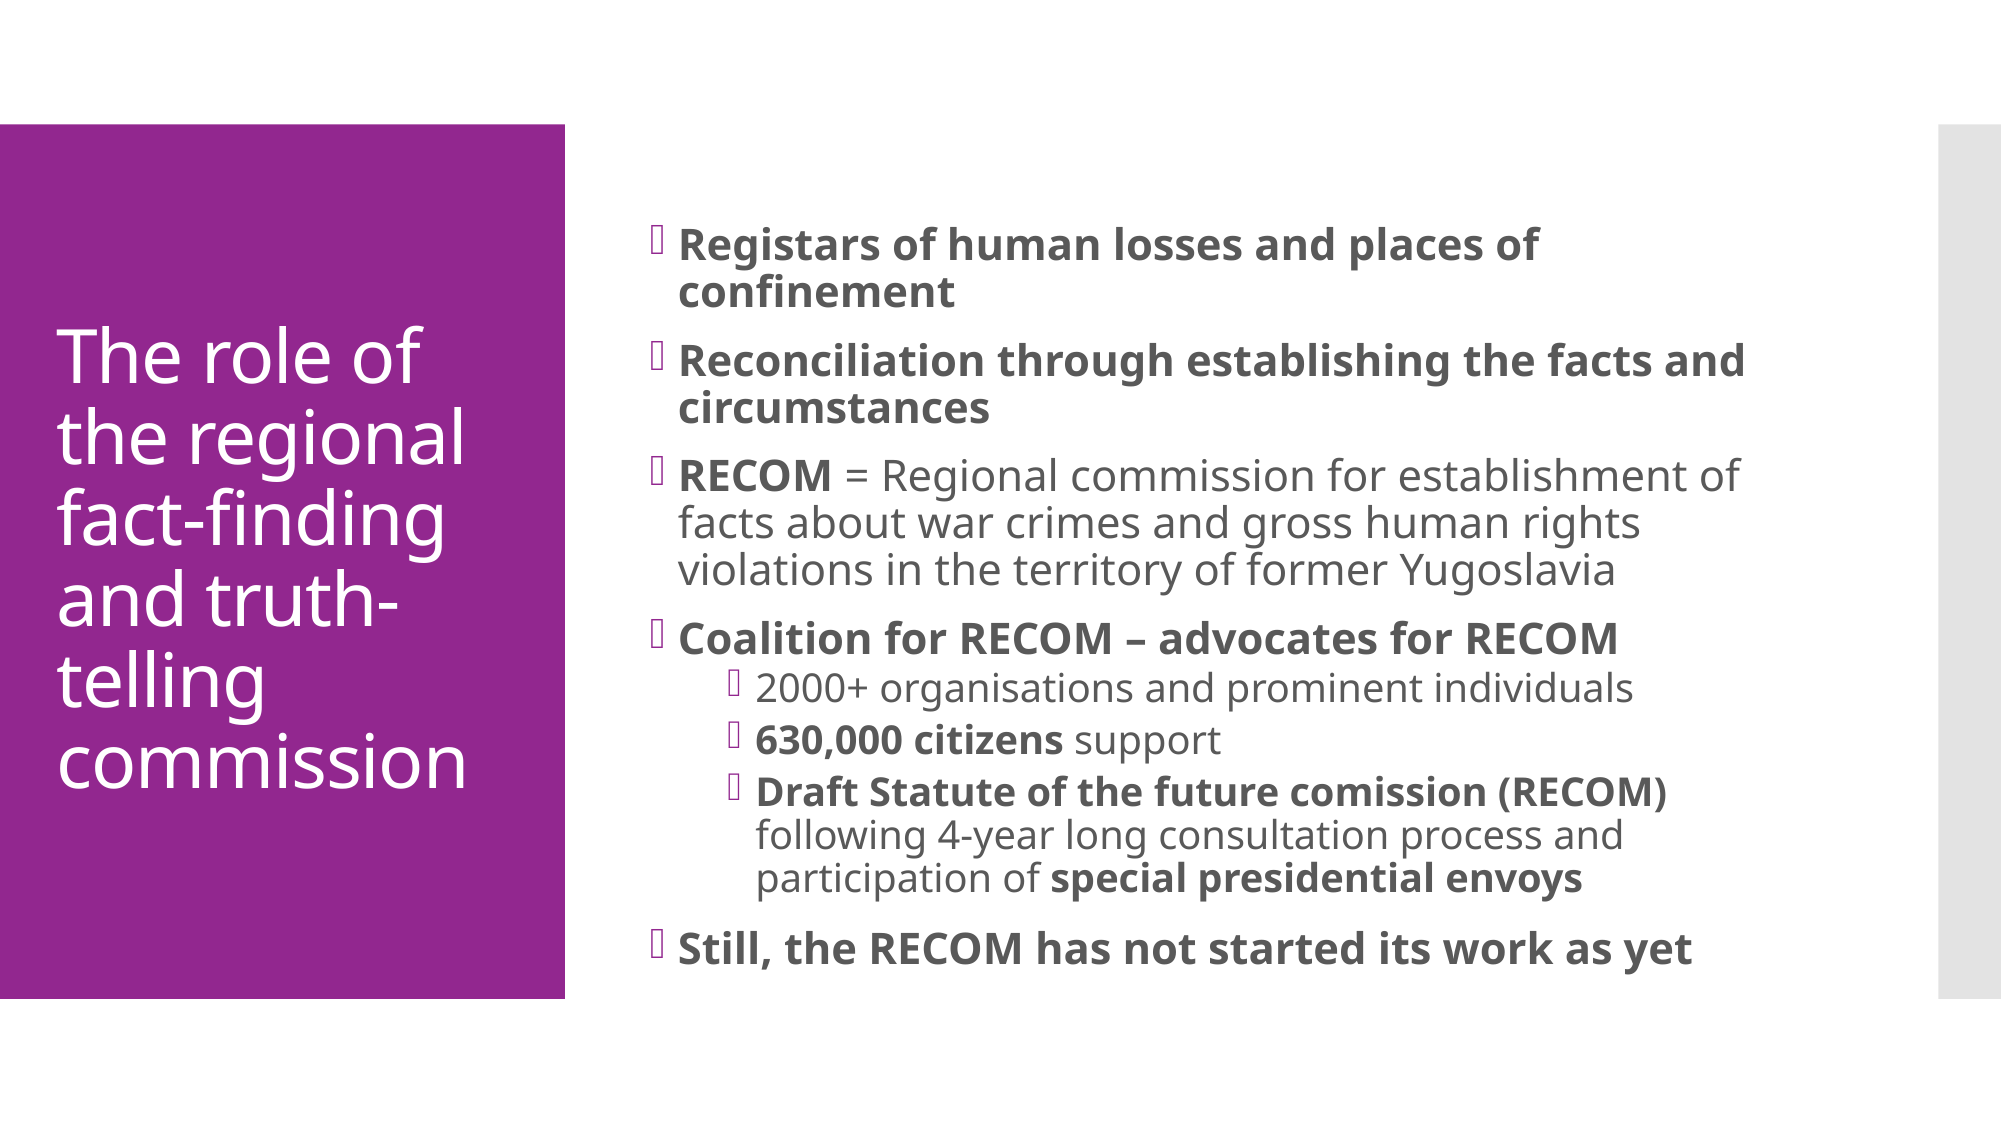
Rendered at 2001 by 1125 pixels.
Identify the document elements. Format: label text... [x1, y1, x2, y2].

title The role of the regional fact-finding and truth-telling commission [41, 184, 525, 940]
list Registars of human losses and places of confinement Reconciliation through establishing the facts and circumstances RECOM = Regional commission for establishment of facts about war crimes and gross human rights violations in the territory of former Yugoslavia Coalition for RECOM – advocates for RECOM 2000+ organisations and prominent individuals 630,000 citizens support Draft Statute of the future comission (RECOM) following 4-year long consultation process and participation of special presidential envoys Still, the RECOM has not started its work as yet [634, 141, 1835, 982]
